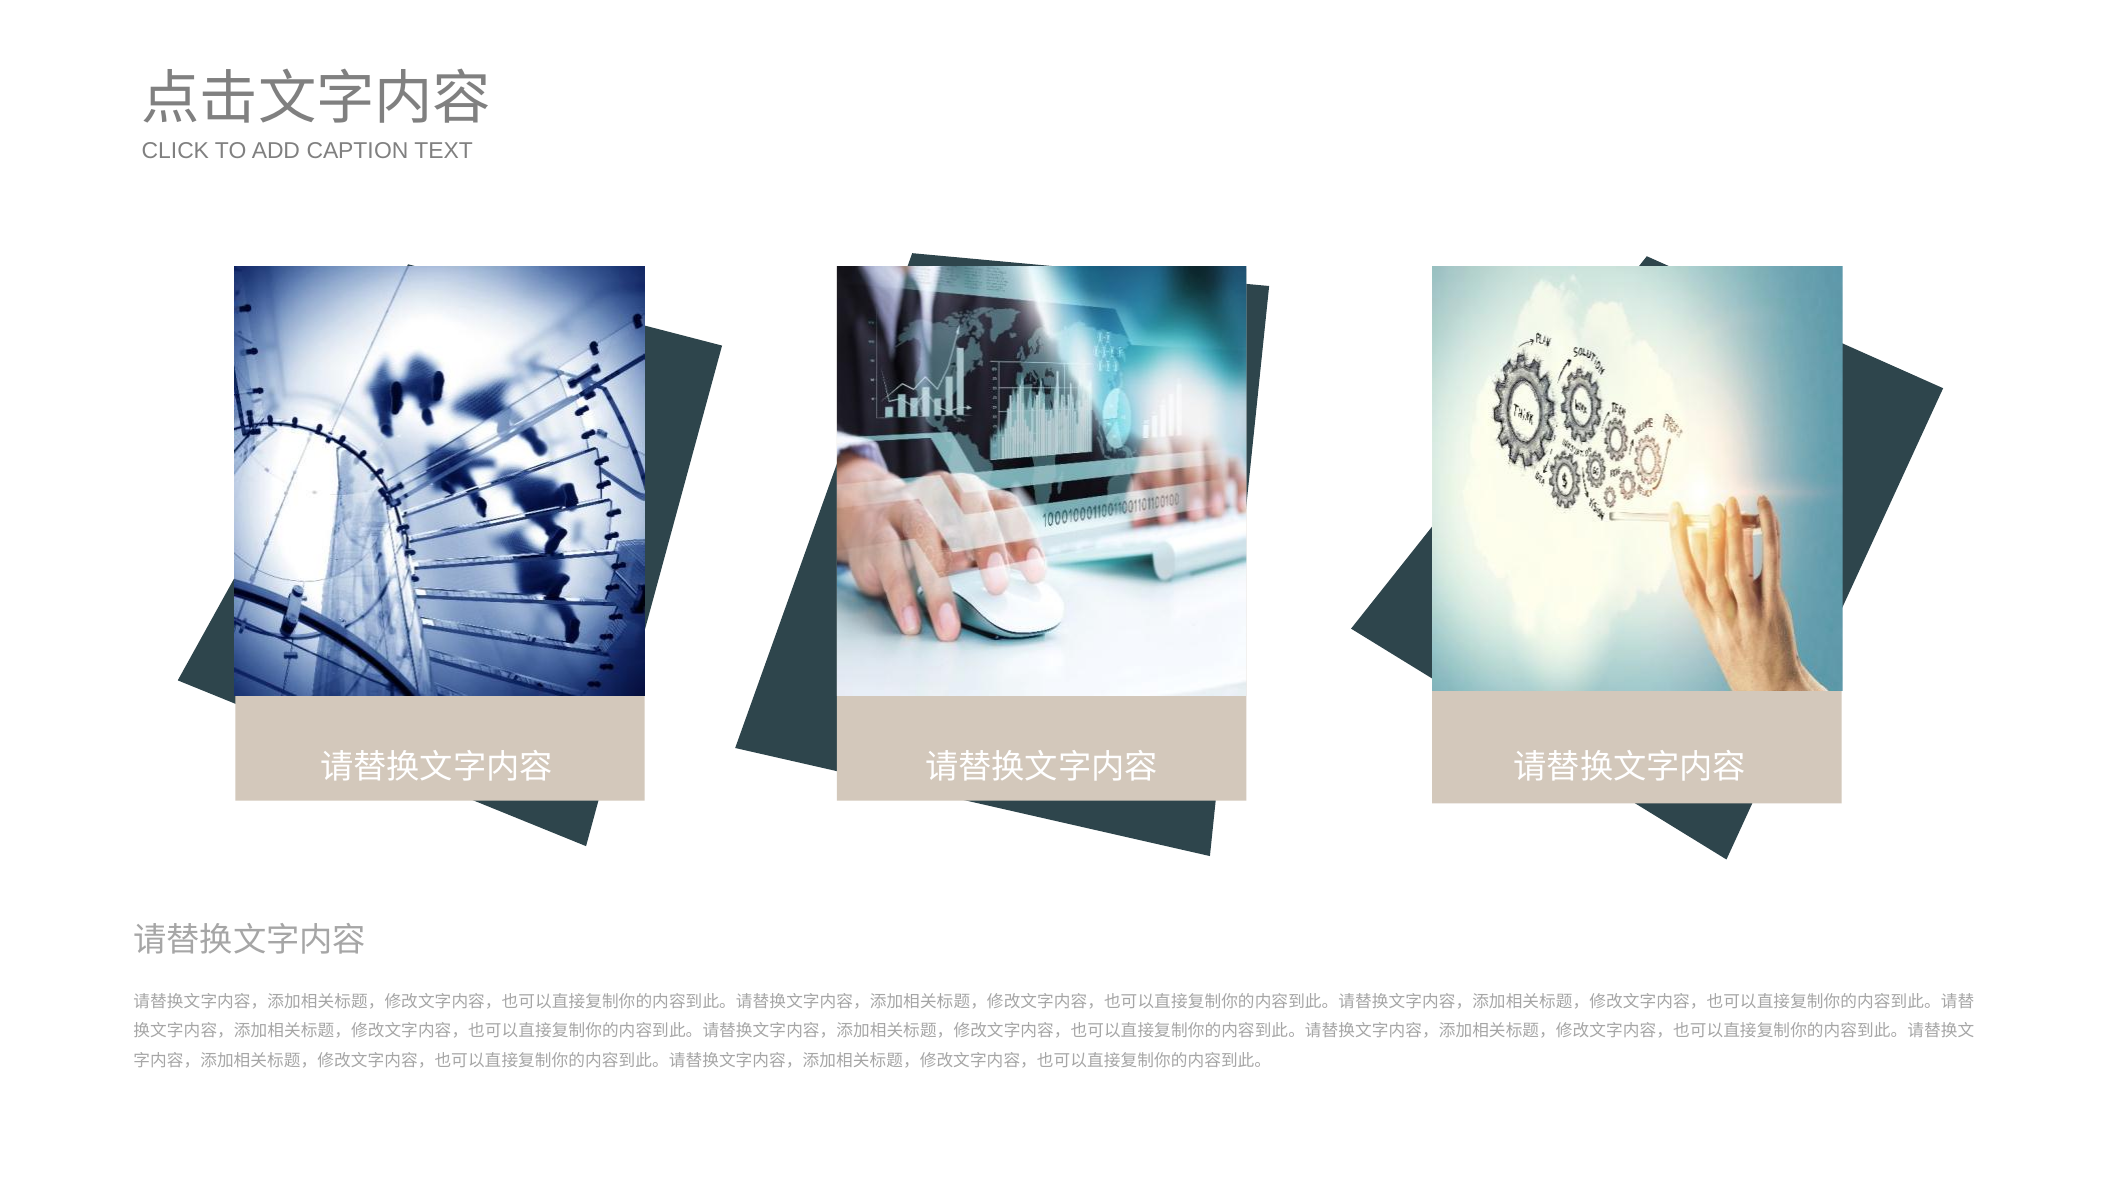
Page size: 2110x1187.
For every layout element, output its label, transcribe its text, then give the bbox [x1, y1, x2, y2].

text_box [1351, 527, 1431, 678]
text_box [1432, 692, 1842, 804]
text_box [735, 466, 836, 771]
text_box 请替换文字内容 [320, 725, 554, 786]
text_box [474, 801, 599, 847]
text_box [1844, 344, 1944, 604]
text_box CLICK TO ADD CAPTION TEXT [141, 135, 521, 163]
text_box [235, 697, 645, 801]
text_box [1431, 265, 1844, 692]
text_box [133, 918, 1977, 1072]
text_box 请替换文字内容 [1513, 725, 1747, 786]
text_box [907, 253, 1041, 265]
text_box [836, 265, 1247, 697]
text_box [233, 265, 646, 697]
text_box [646, 325, 723, 626]
text_box [836, 697, 1247, 801]
text_box 请替换文字内容 [925, 725, 1159, 786]
text_box [1636, 804, 1752, 860]
text_box [177, 580, 235, 704]
text_box [1639, 256, 1667, 265]
text_box [968, 801, 1216, 857]
text_box [1247, 283, 1270, 500]
text_box 点击文字内容 [141, 60, 521, 131]
